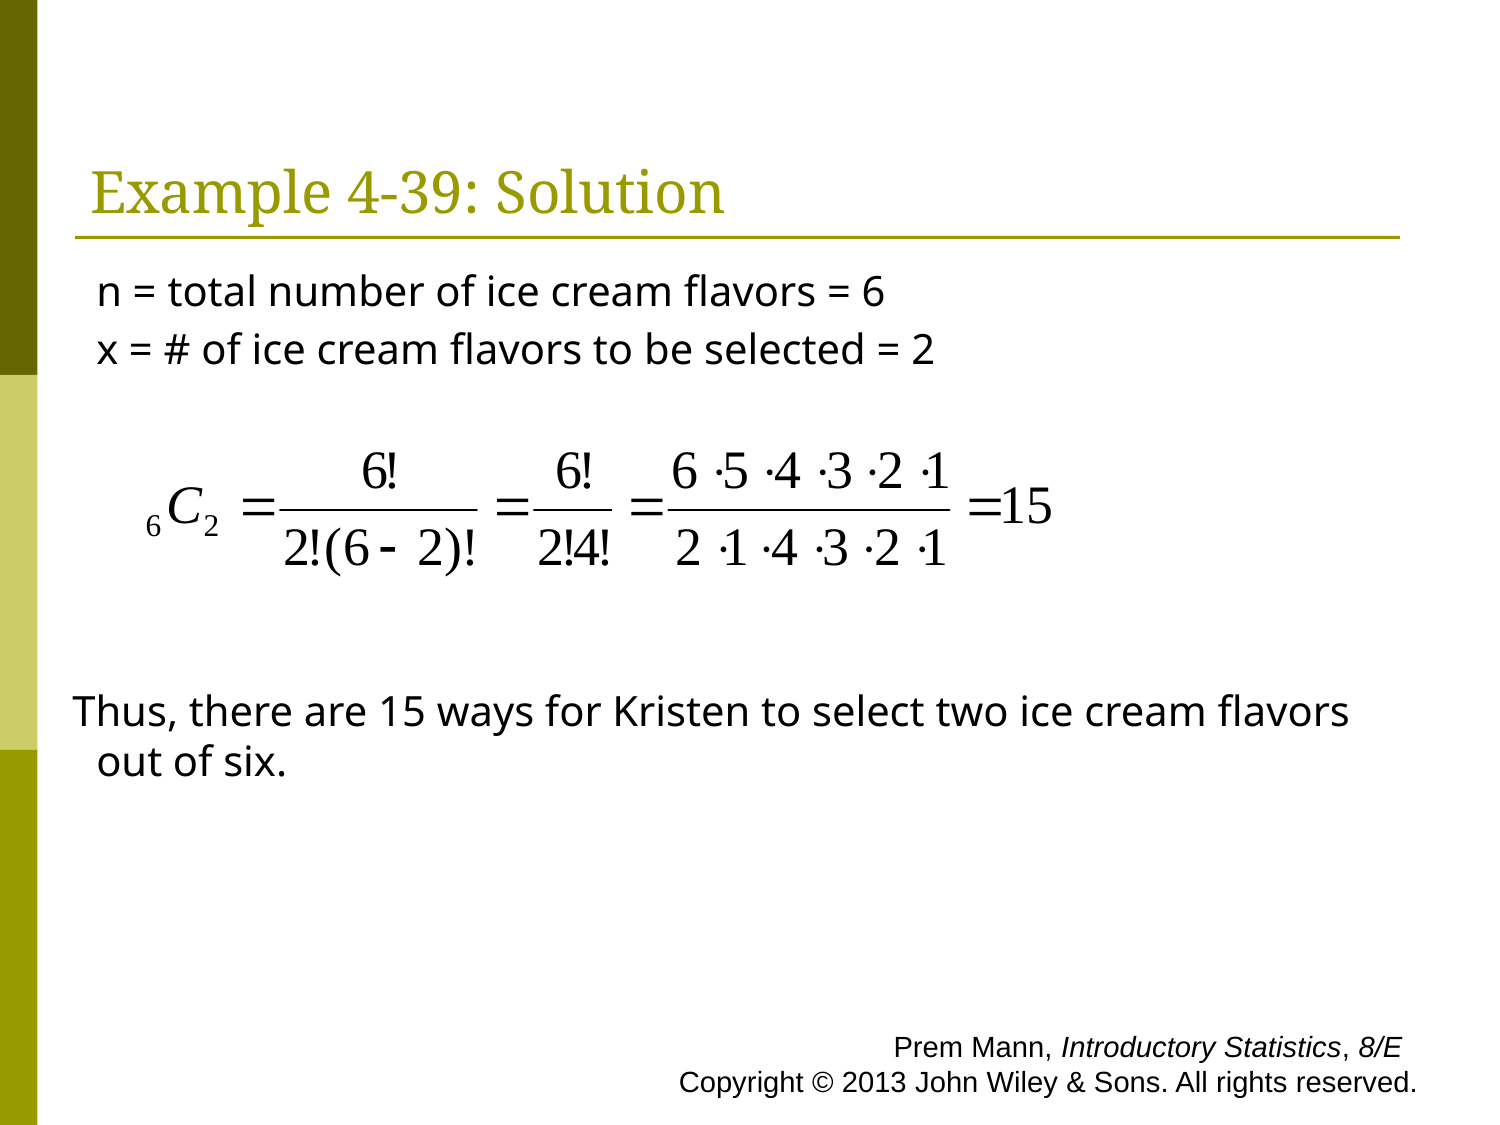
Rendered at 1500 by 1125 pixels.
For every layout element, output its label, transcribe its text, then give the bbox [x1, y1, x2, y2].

text_box Prem Mann, Introductory Statistics, 8/E Copyright © 2013 John Wiley & Sons. All rights reserved. [664, 1020, 1449, 1106]
list n = total number of ice cream flavors = 6 x = # of ice cream flavors to be selected = 2 Thus, there are 15 ways for Kristen to select two ice cream flavors out of six. [24, 256, 1375, 1000]
title Example 4-39: Solution [75, 45, 1425, 233]
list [137, 437, 1063, 587]
